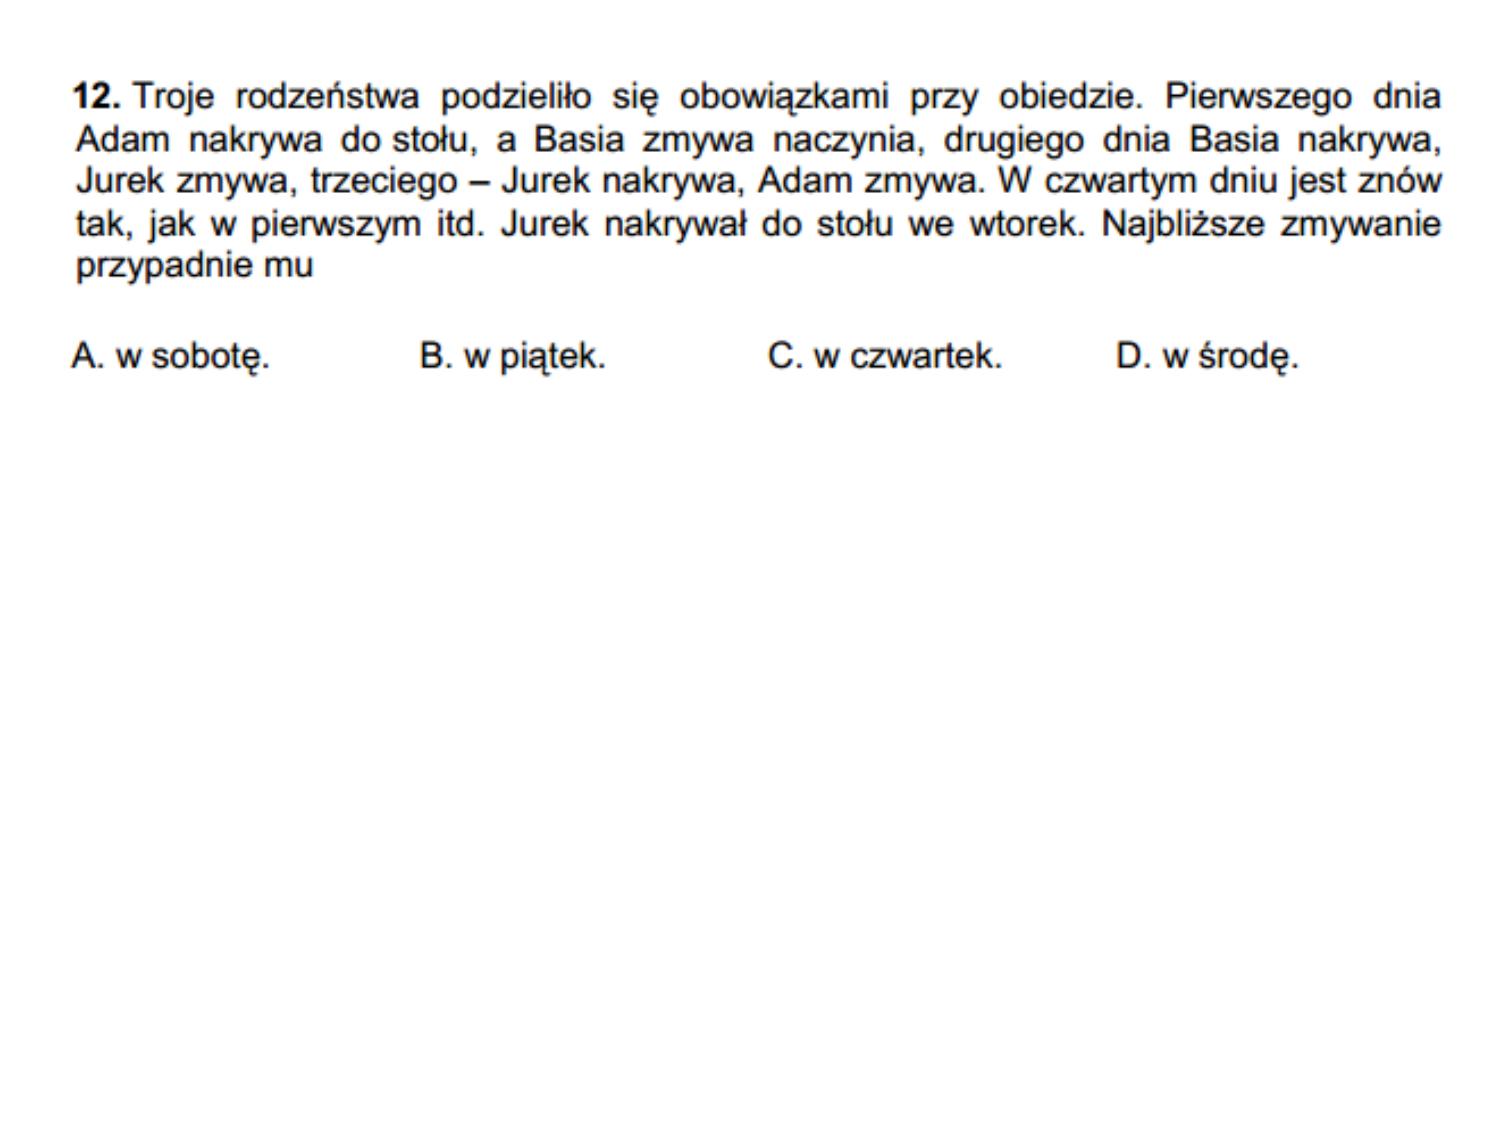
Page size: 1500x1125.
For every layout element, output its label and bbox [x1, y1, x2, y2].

picture [52, 54, 1479, 414]
